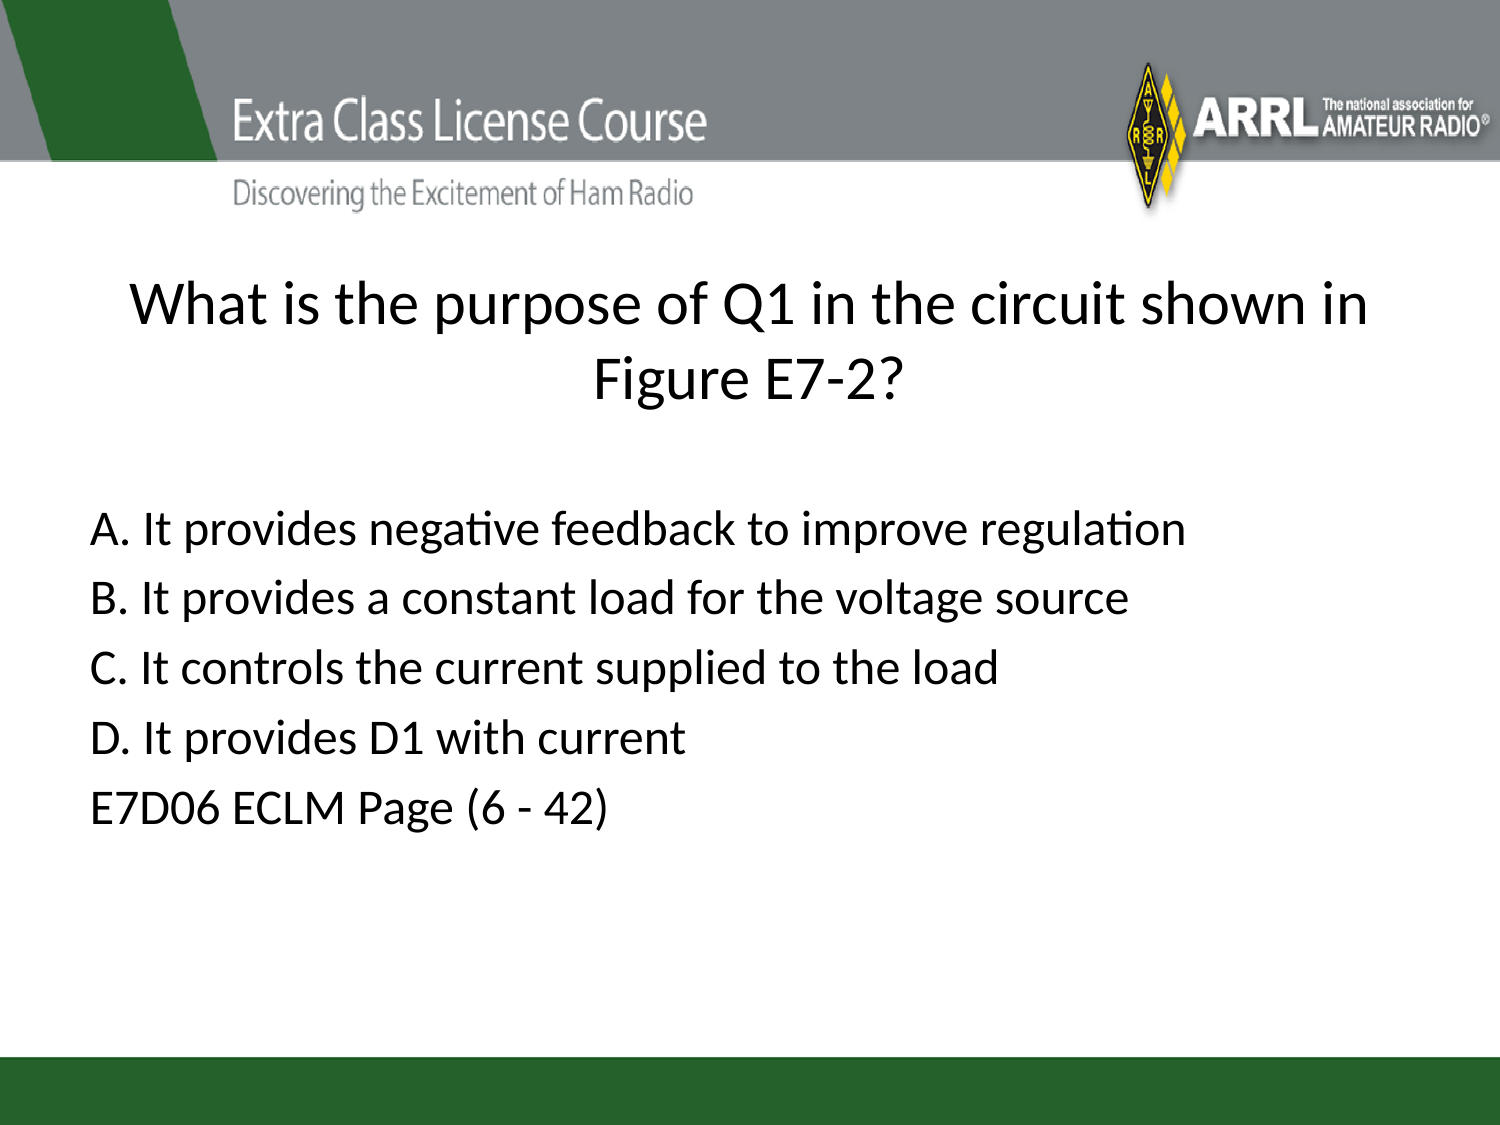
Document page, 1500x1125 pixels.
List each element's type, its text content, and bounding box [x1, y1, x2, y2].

picture [0, 0, 1500, 1125]
list A. It provides negative feedback to improve regulation B. It provides a constant load for the voltage source C. It controls the current supplied to the load D. It provides D1 with current E7D06 ECLM Page (6 - 42) [75, 487, 1425, 1005]
title What is the purpose of Q1 in the circuit shown in Figure E7-2? [75, 254, 1425, 435]
